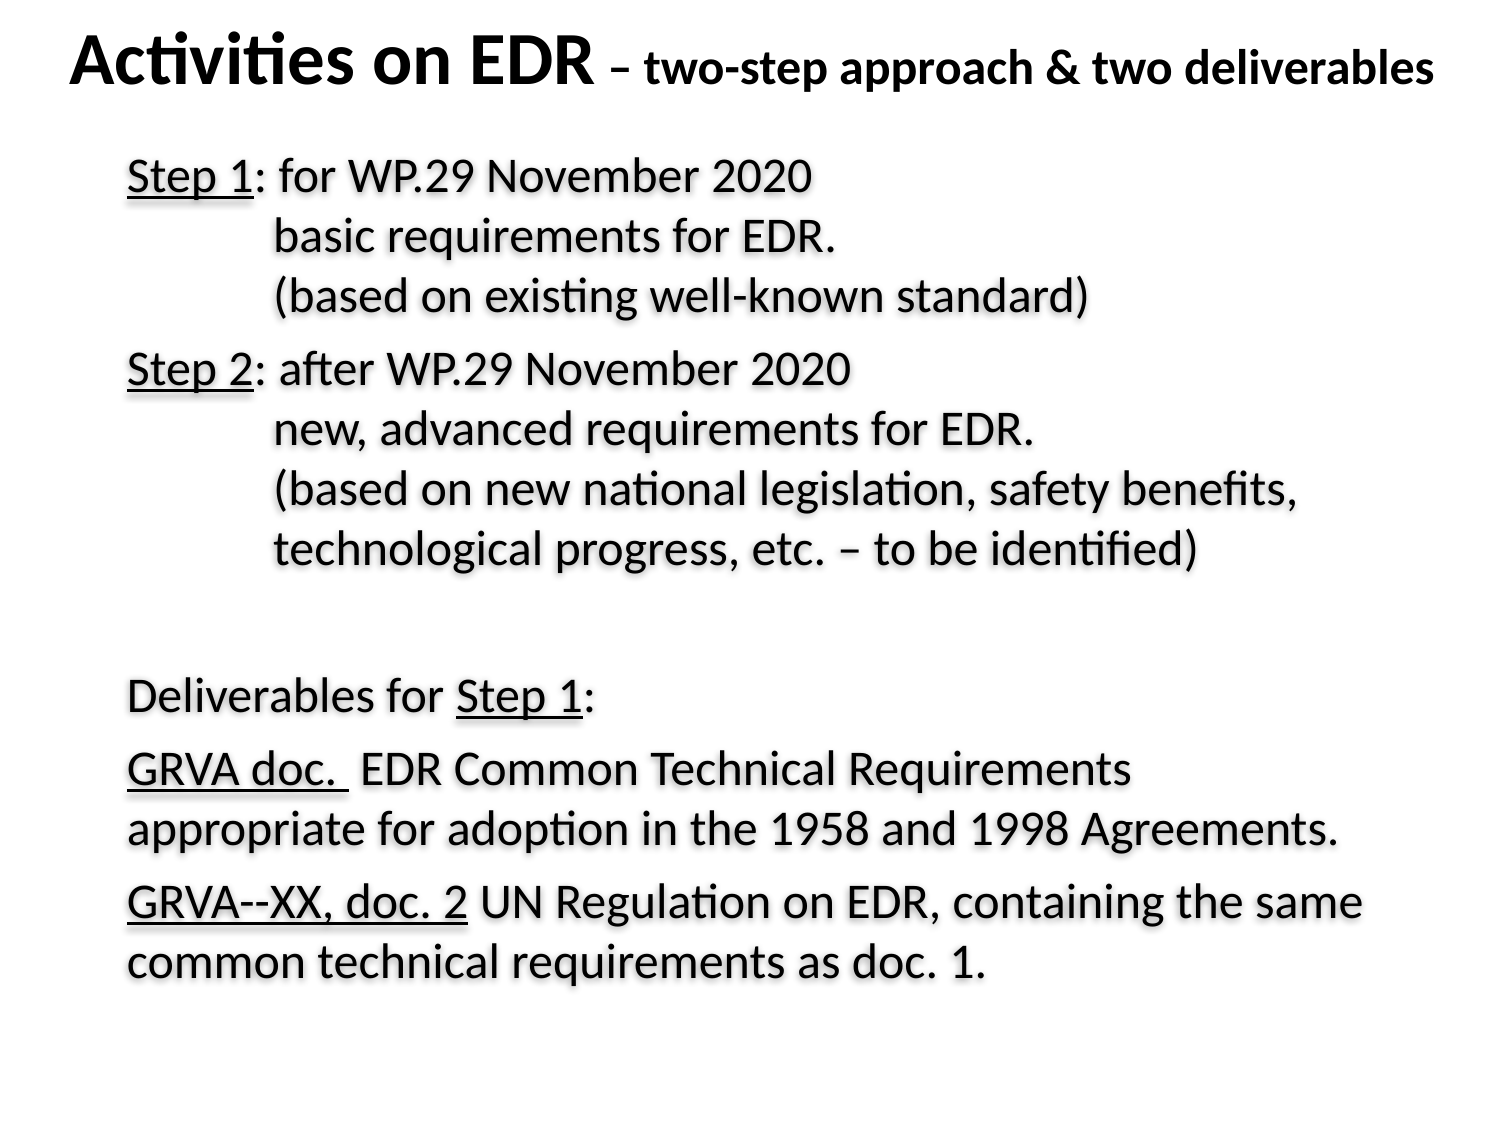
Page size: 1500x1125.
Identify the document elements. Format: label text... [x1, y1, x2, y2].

text_box Step 1: for WP.29 November 2020 basic requirements for EDR. (based on existing well-known standard) Step 2: after WP.29 November 2020 new, advanced requirements for EDR. (based on new national legislation, safety benefits, technological progress, etc. – to be identified) Deliverables for Step 1: GRVA doc. EDR Common Technical Requirements appropriate for adoption in the 1958 and 1998 Agreements. GRVA--XX, doc. 2 UN Regulation on EDR, containing the same common technical requirements as doc. 1. [63, 85, 1441, 1026]
text_box Activities on EDR – two-step approach & two deliverables [2, 19, 1500, 90]
